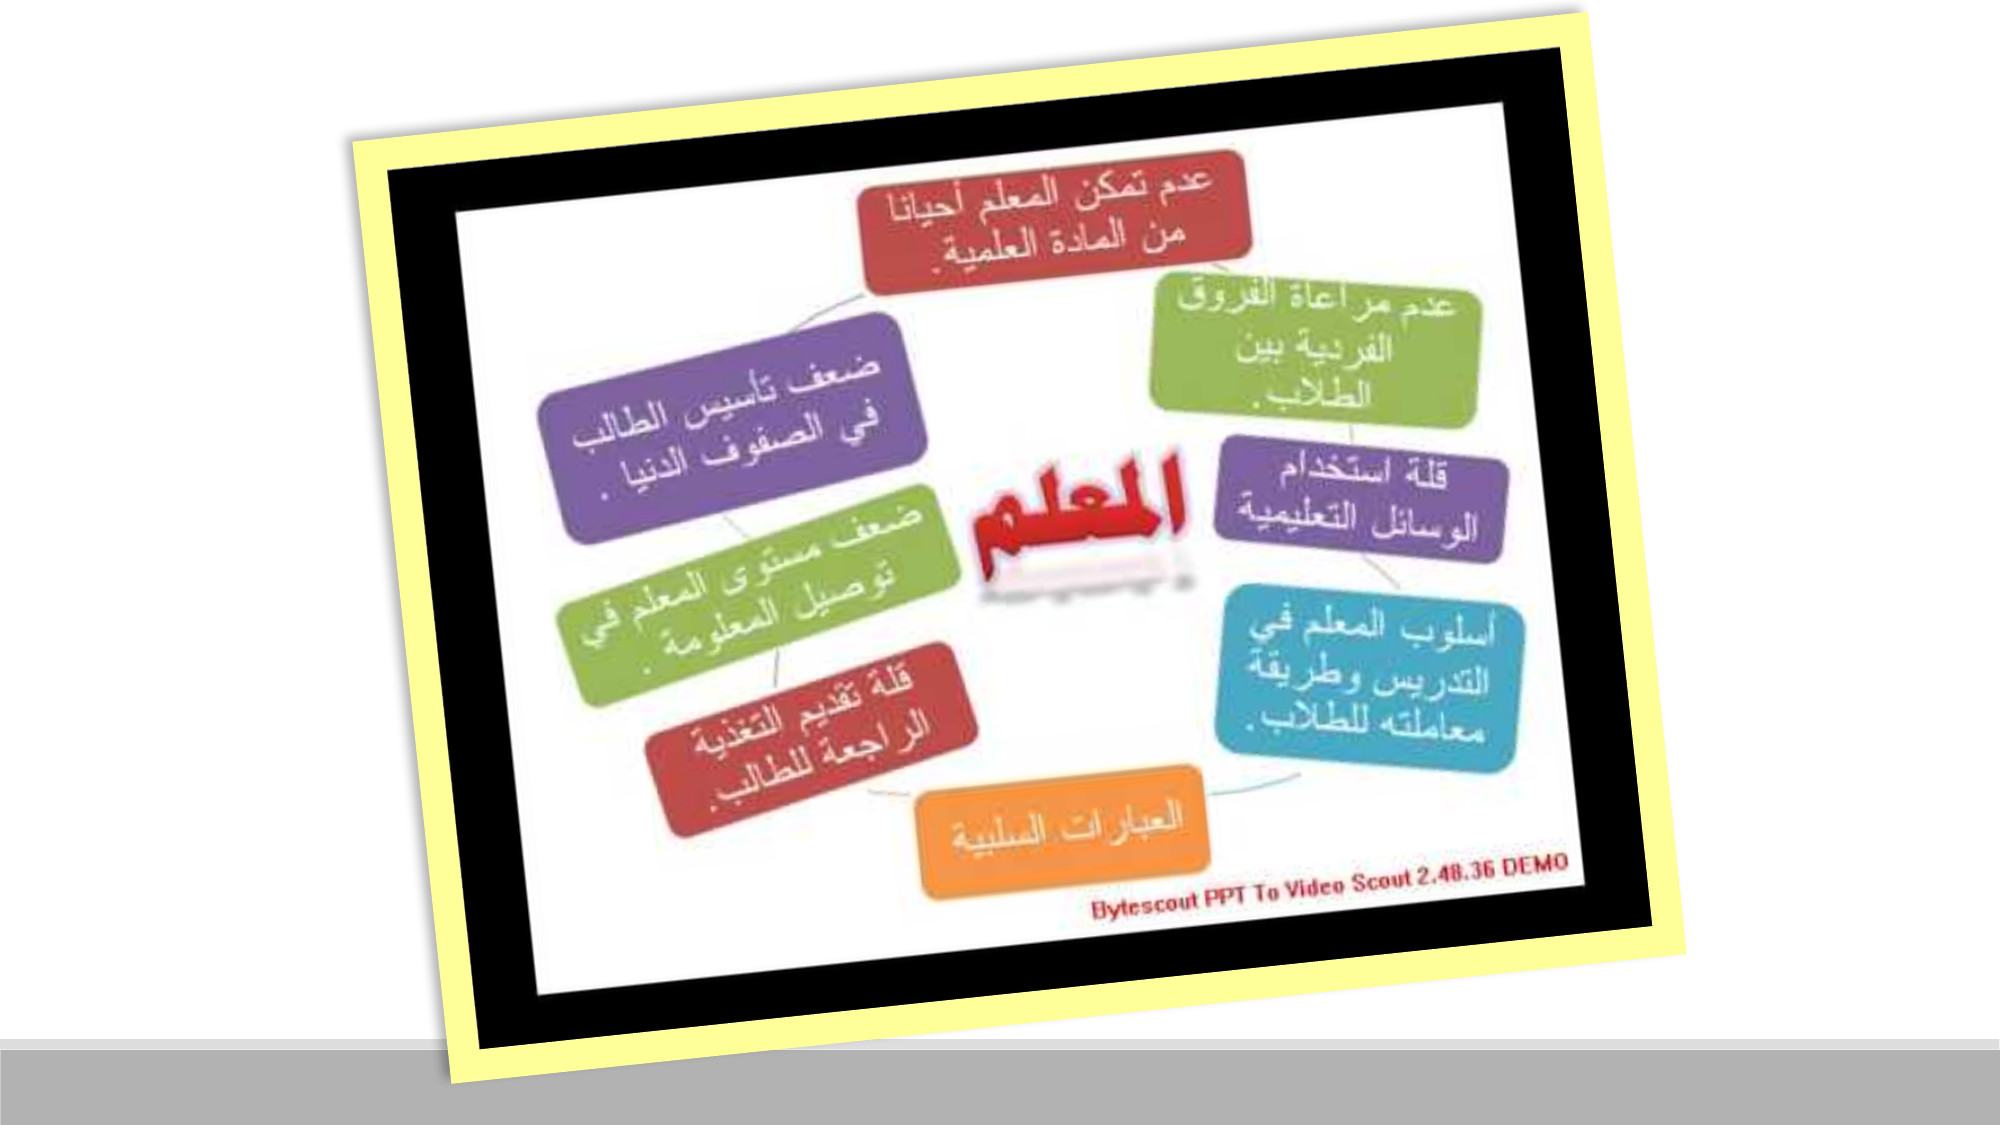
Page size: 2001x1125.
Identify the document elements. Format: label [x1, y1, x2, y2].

picture [388, 48, 1652, 1049]
